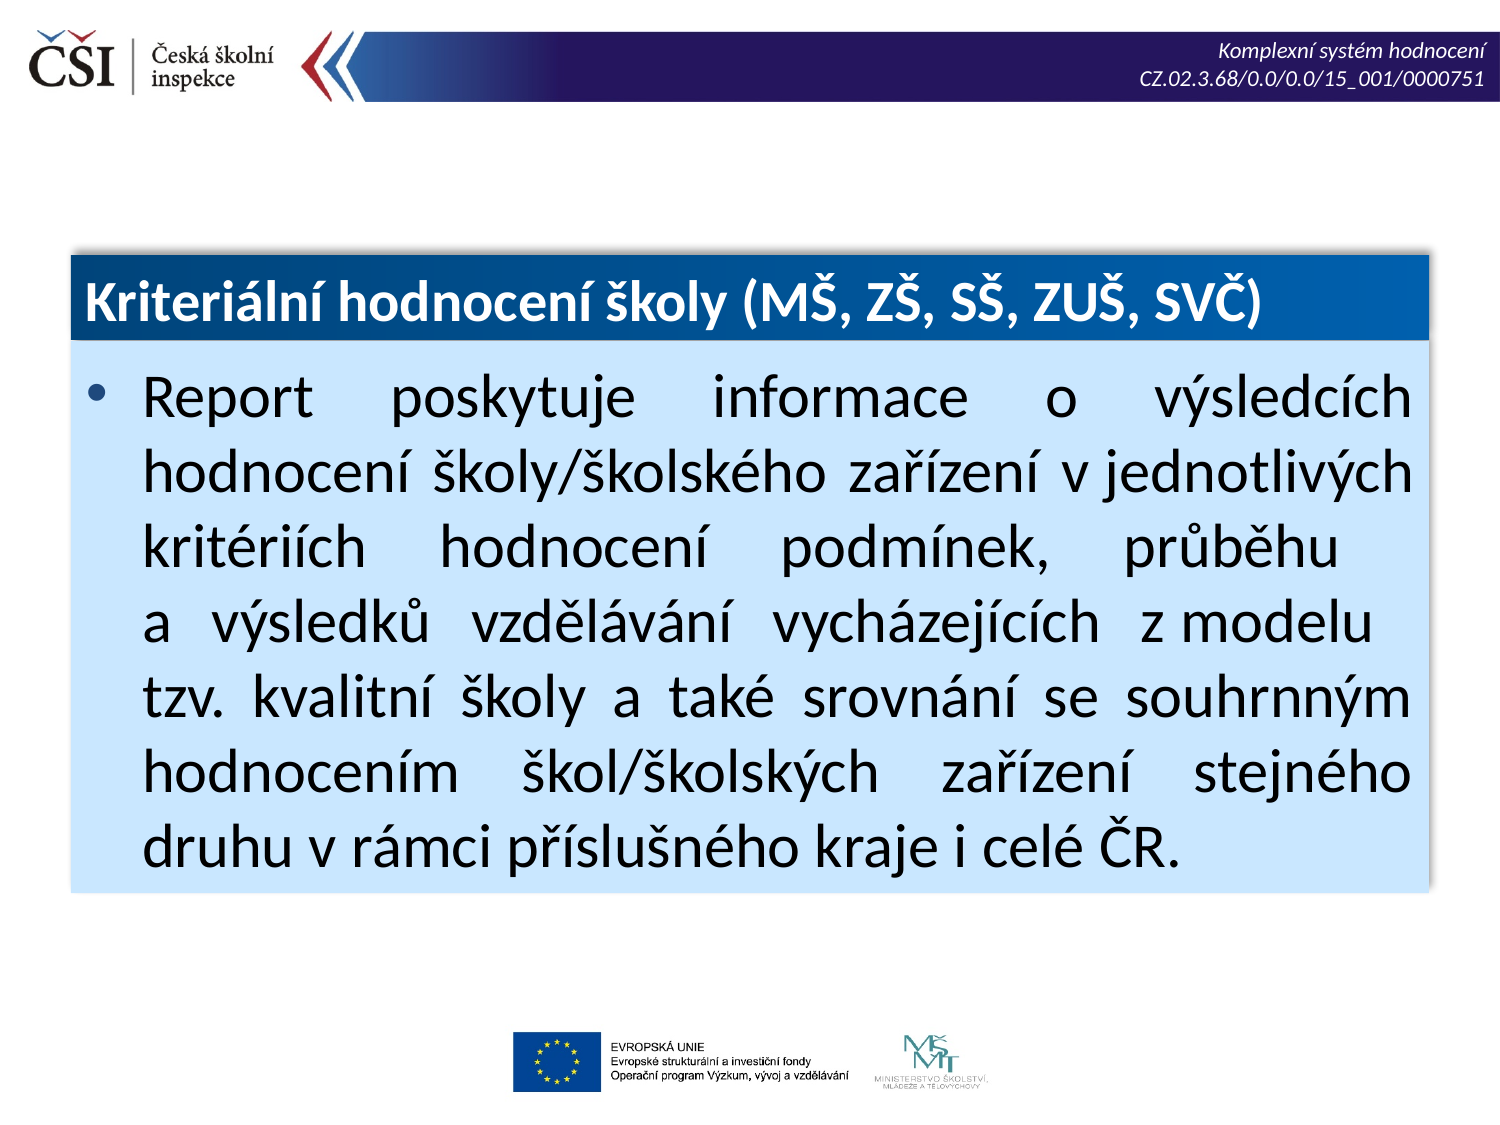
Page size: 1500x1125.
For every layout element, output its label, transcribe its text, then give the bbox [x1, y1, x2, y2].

list Report poskytuje informace o výsledcích hodnocení školy/školského zařízení v jednotlivých kritériích hodnocení podmínek, průběhu a výsledků vzdělávání vycházejících z modelu tzv. kvalitní školy a také srovnání se souhrnným hodnocením škol/školských zařízení stejného druhu v rámci příslušného kraje i celé ČR. [70, 341, 1429, 894]
picture [29, 30, 1500, 102]
text_box Kriteriální hodnocení školy (MŠ, ZŠ, SŠ, ZUŠ, SVČ) [70, 255, 1430, 340]
picture [483, 1002, 1017, 1121]
